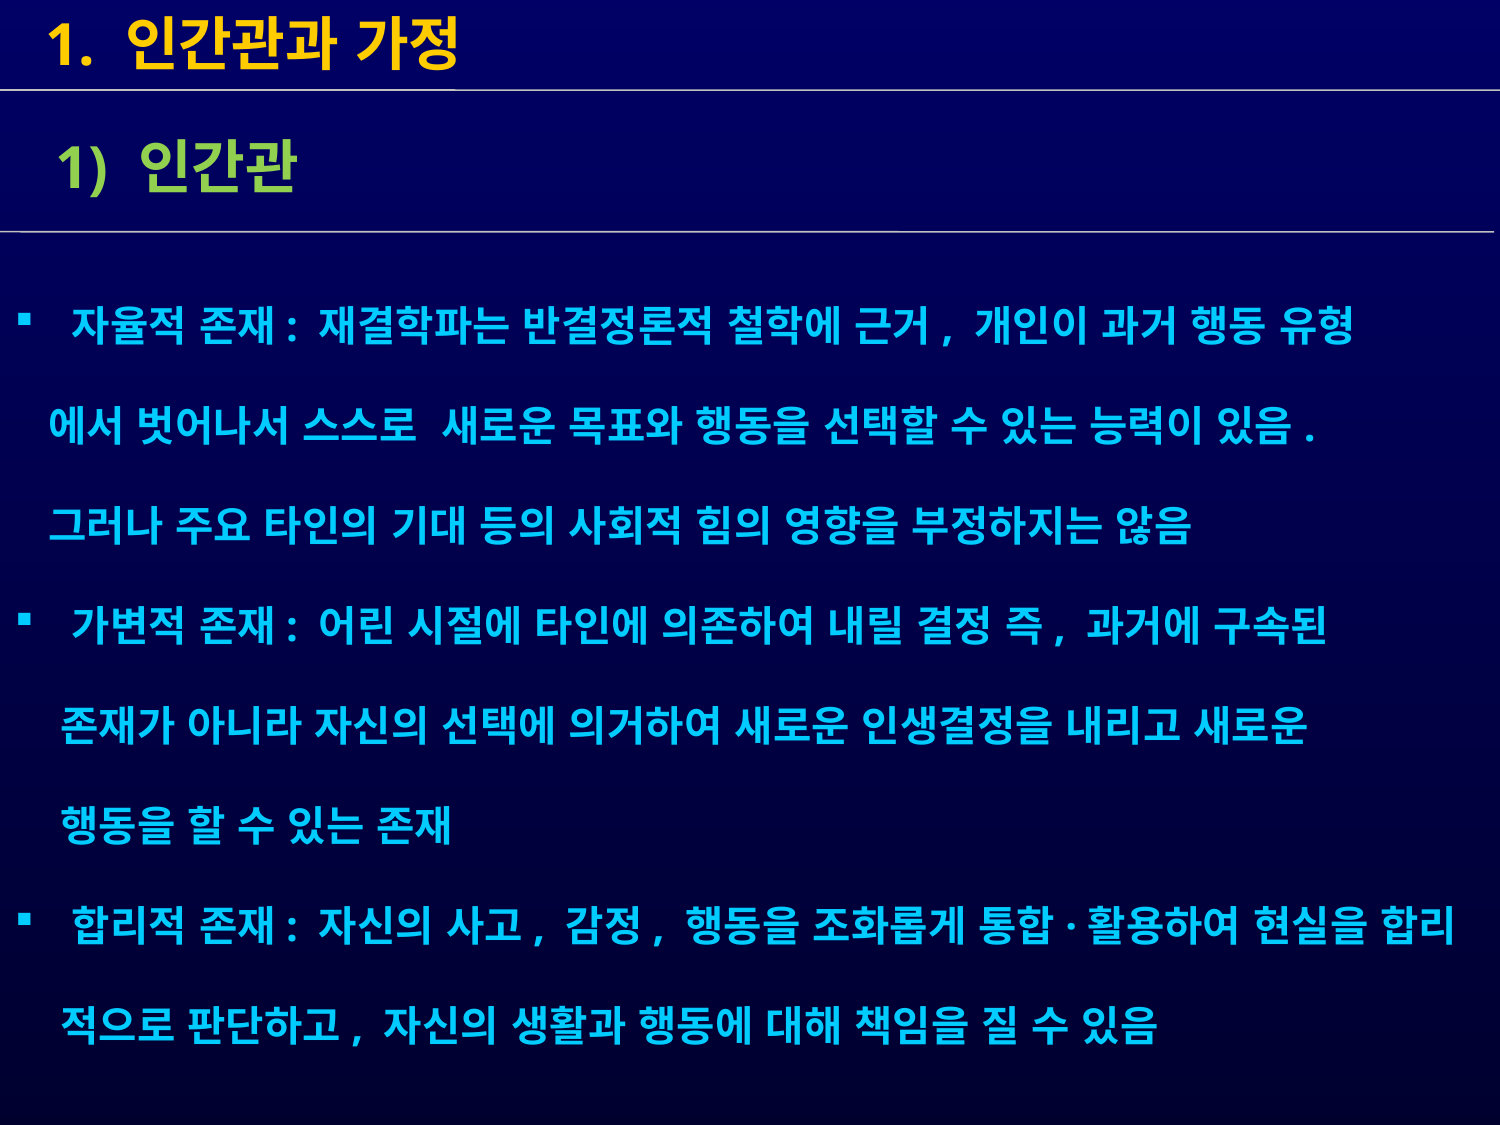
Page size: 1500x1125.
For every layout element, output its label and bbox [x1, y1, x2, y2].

text_box [0, 0, 1500, 1047]
